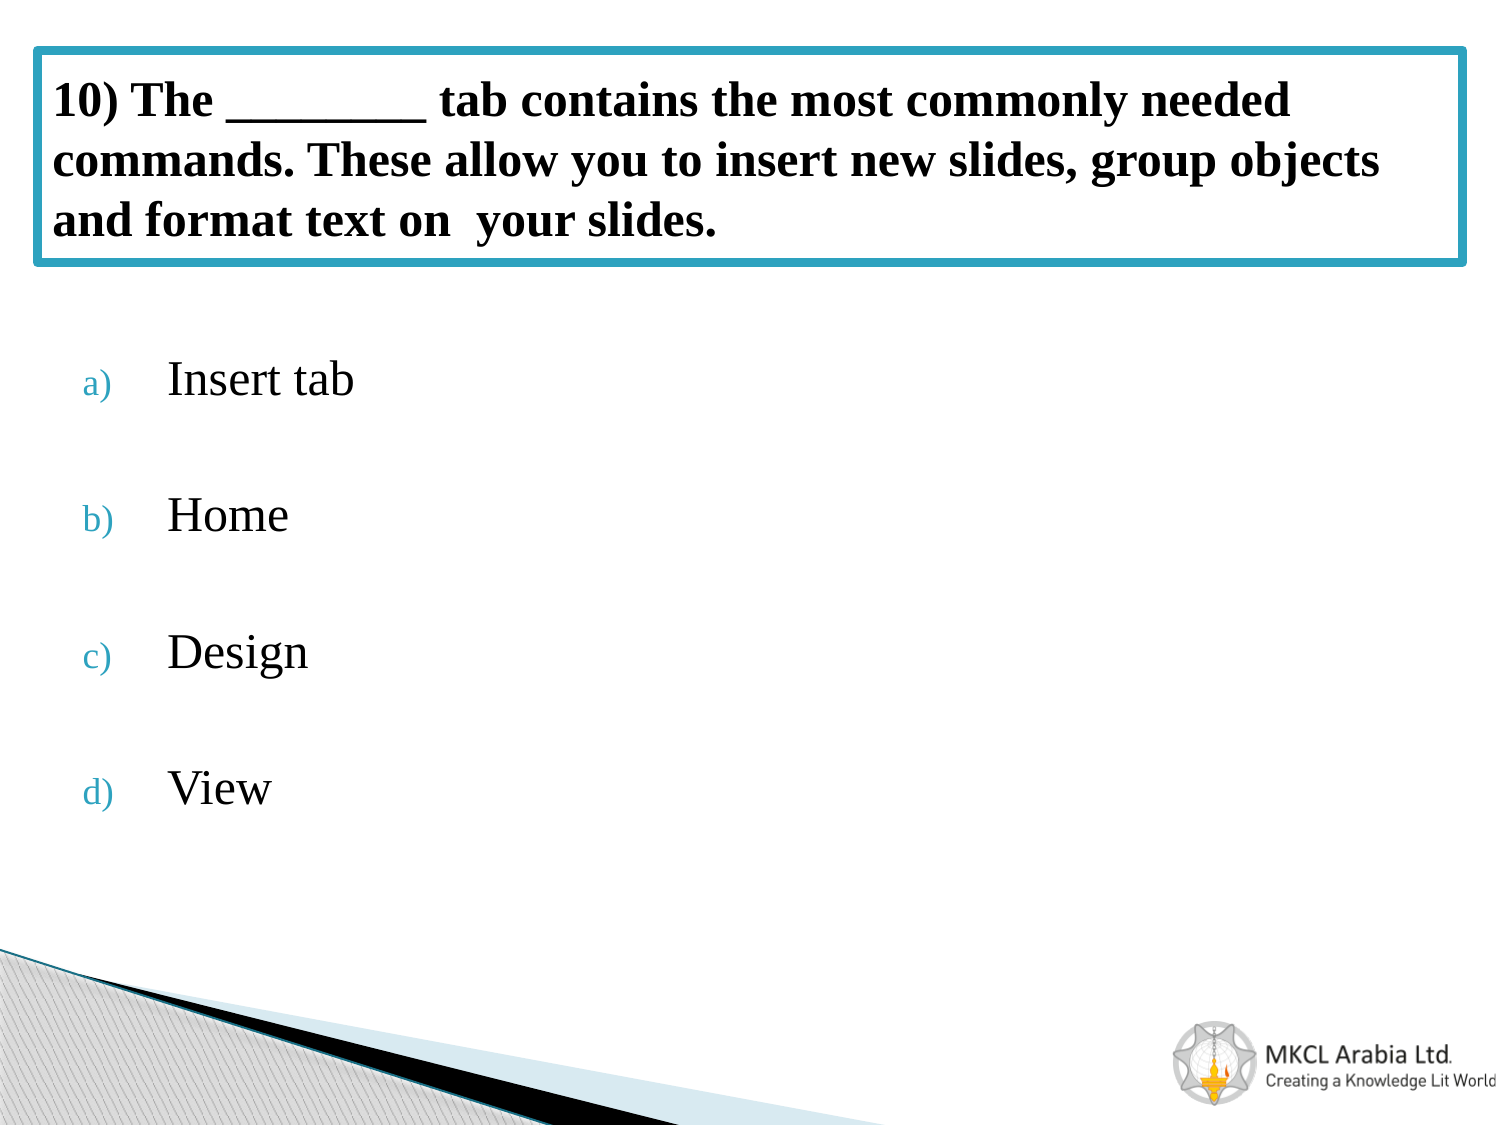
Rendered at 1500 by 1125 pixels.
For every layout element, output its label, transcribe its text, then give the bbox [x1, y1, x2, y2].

title 10) The ________ tab contains the most commonly needed commands. These allow you to insert new slides, group objects and format text on your slides. [33, 46, 1467, 267]
picture [1172, 1021, 1496, 1106]
list Insert tab Home Design View [50, 337, 1400, 943]
